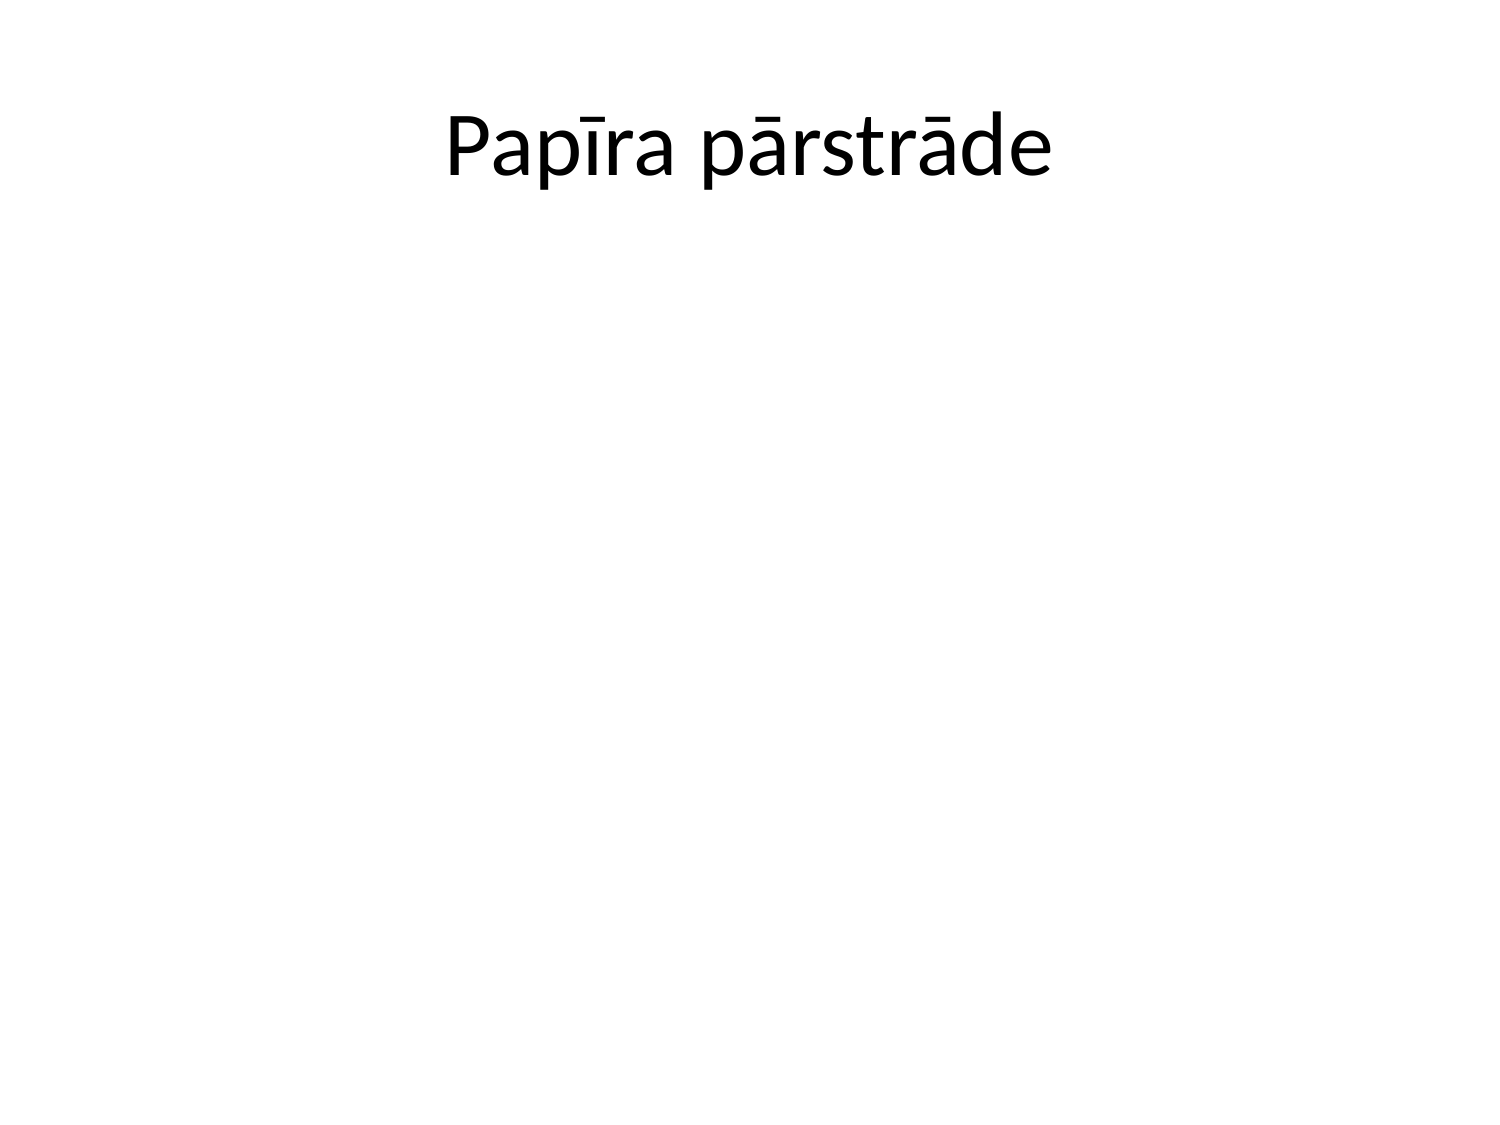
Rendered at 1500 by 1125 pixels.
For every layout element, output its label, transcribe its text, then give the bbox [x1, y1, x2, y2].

title Papīra pārstrāde [75, 45, 1425, 233]
